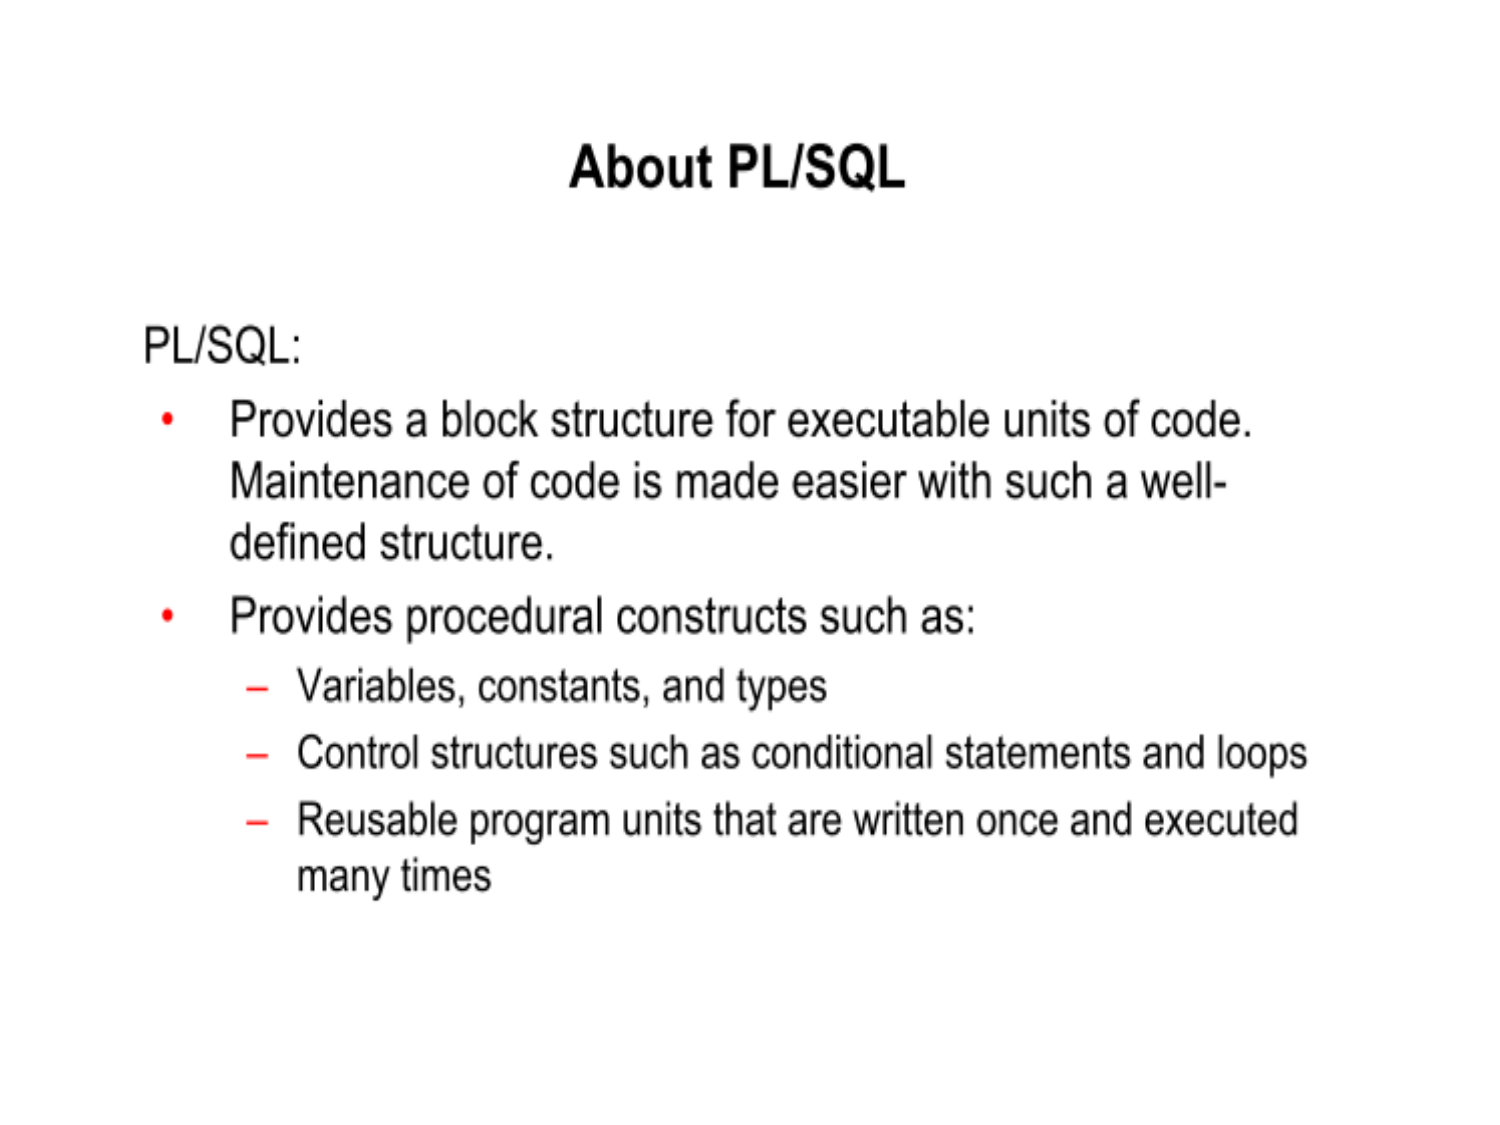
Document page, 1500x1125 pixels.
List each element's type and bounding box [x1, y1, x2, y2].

picture [49, 49, 1426, 1038]
